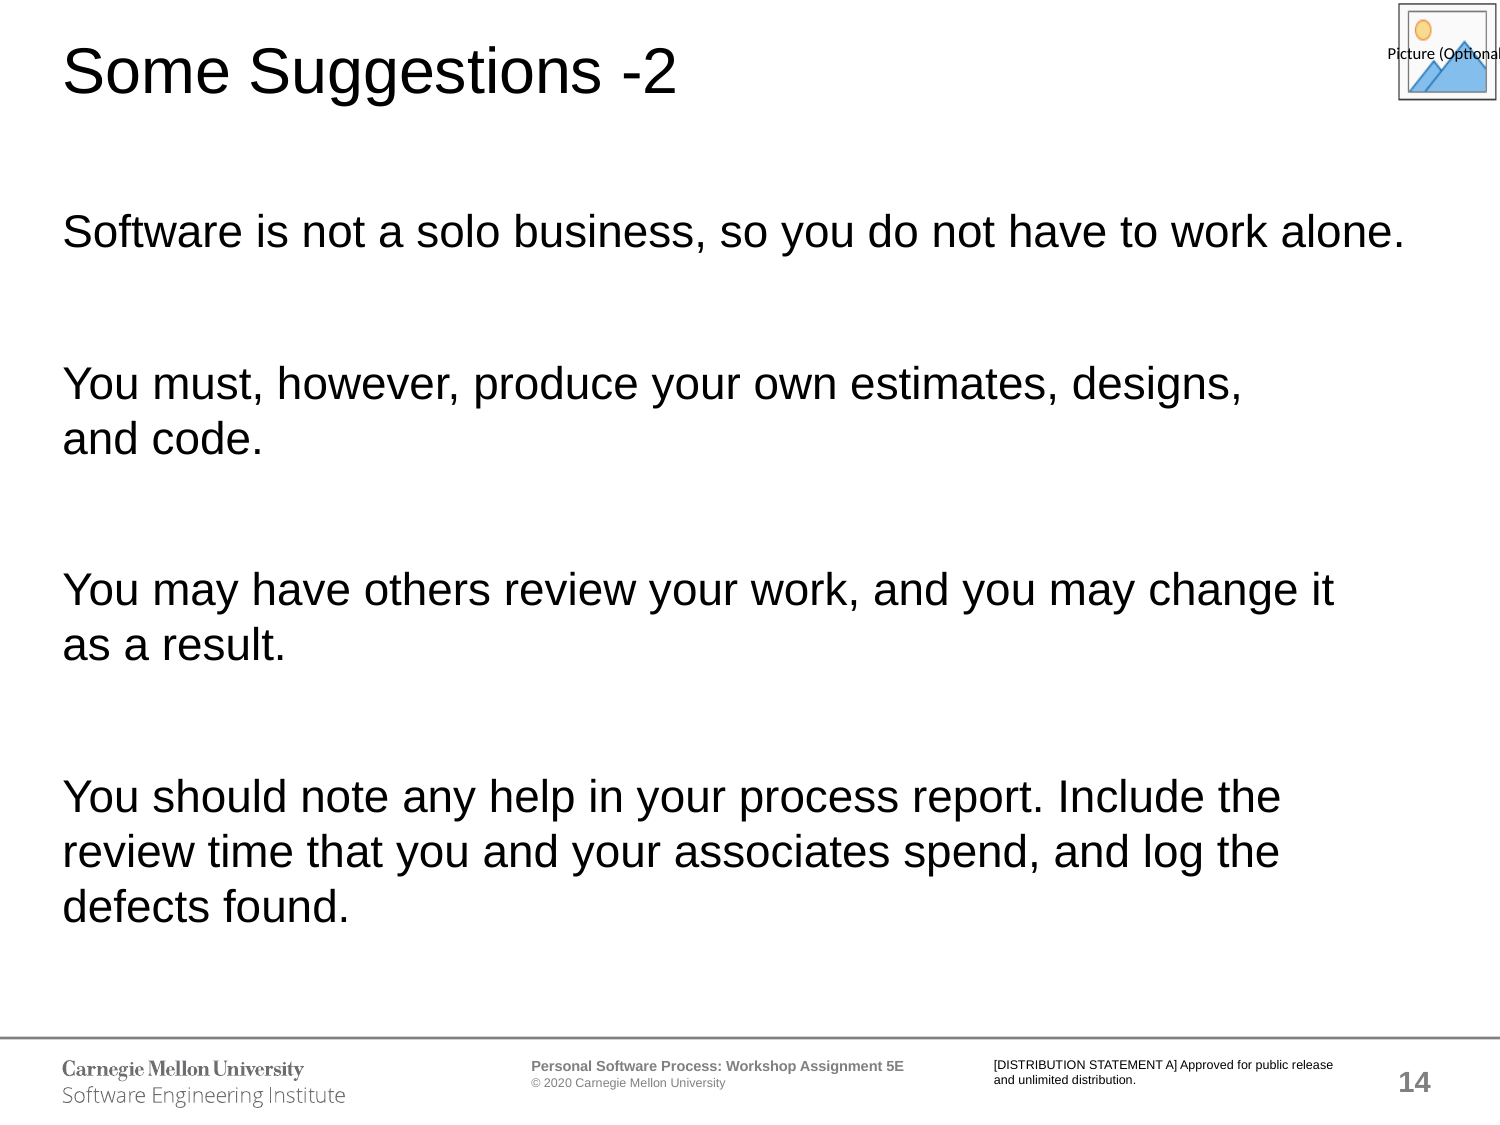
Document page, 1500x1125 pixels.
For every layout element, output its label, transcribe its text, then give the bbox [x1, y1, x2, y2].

list Software is not a solo business, so you do not have to work alone. You must, however, produce your own estimates, designs, and code. You may have others review your work, and you may change it as a result. You should note any help in your process report. Include the review time that you and your associates spend, and log the defects found. [62, 201, 1431, 1000]
title Some Suggestions -2 [62, 37, 1338, 182]
picture [1394, 0, 1500, 105]
